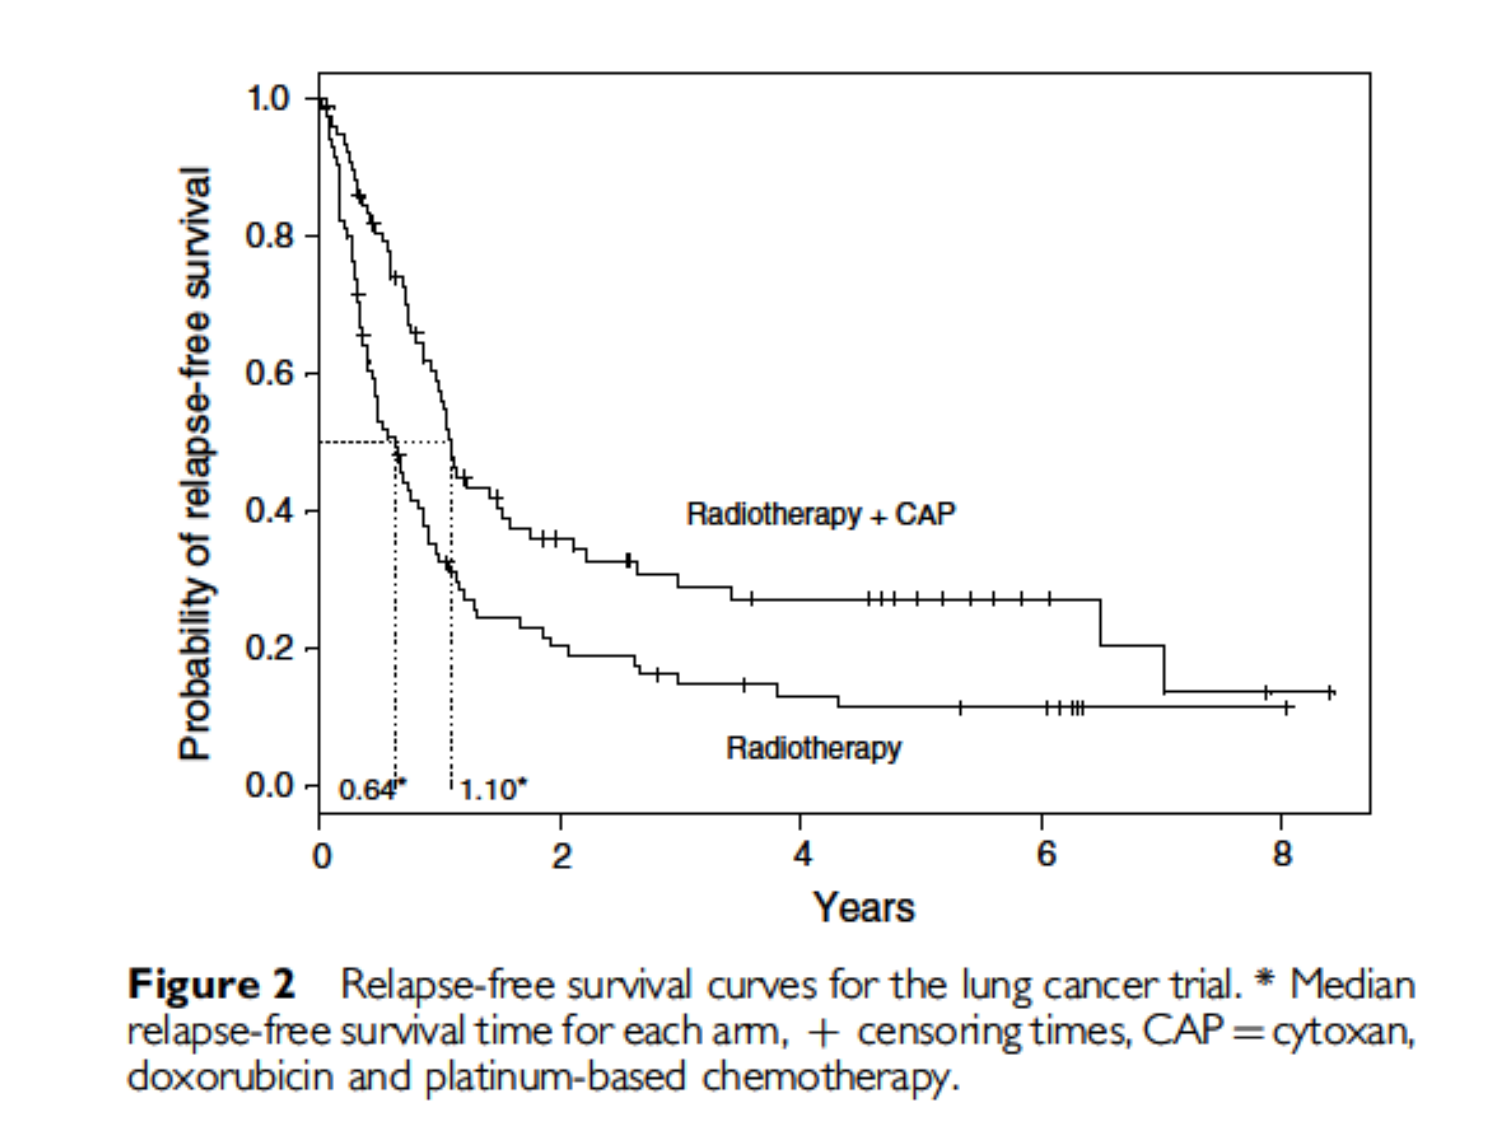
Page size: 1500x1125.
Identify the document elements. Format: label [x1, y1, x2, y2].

text_box [64, 4, 1436, 1121]
